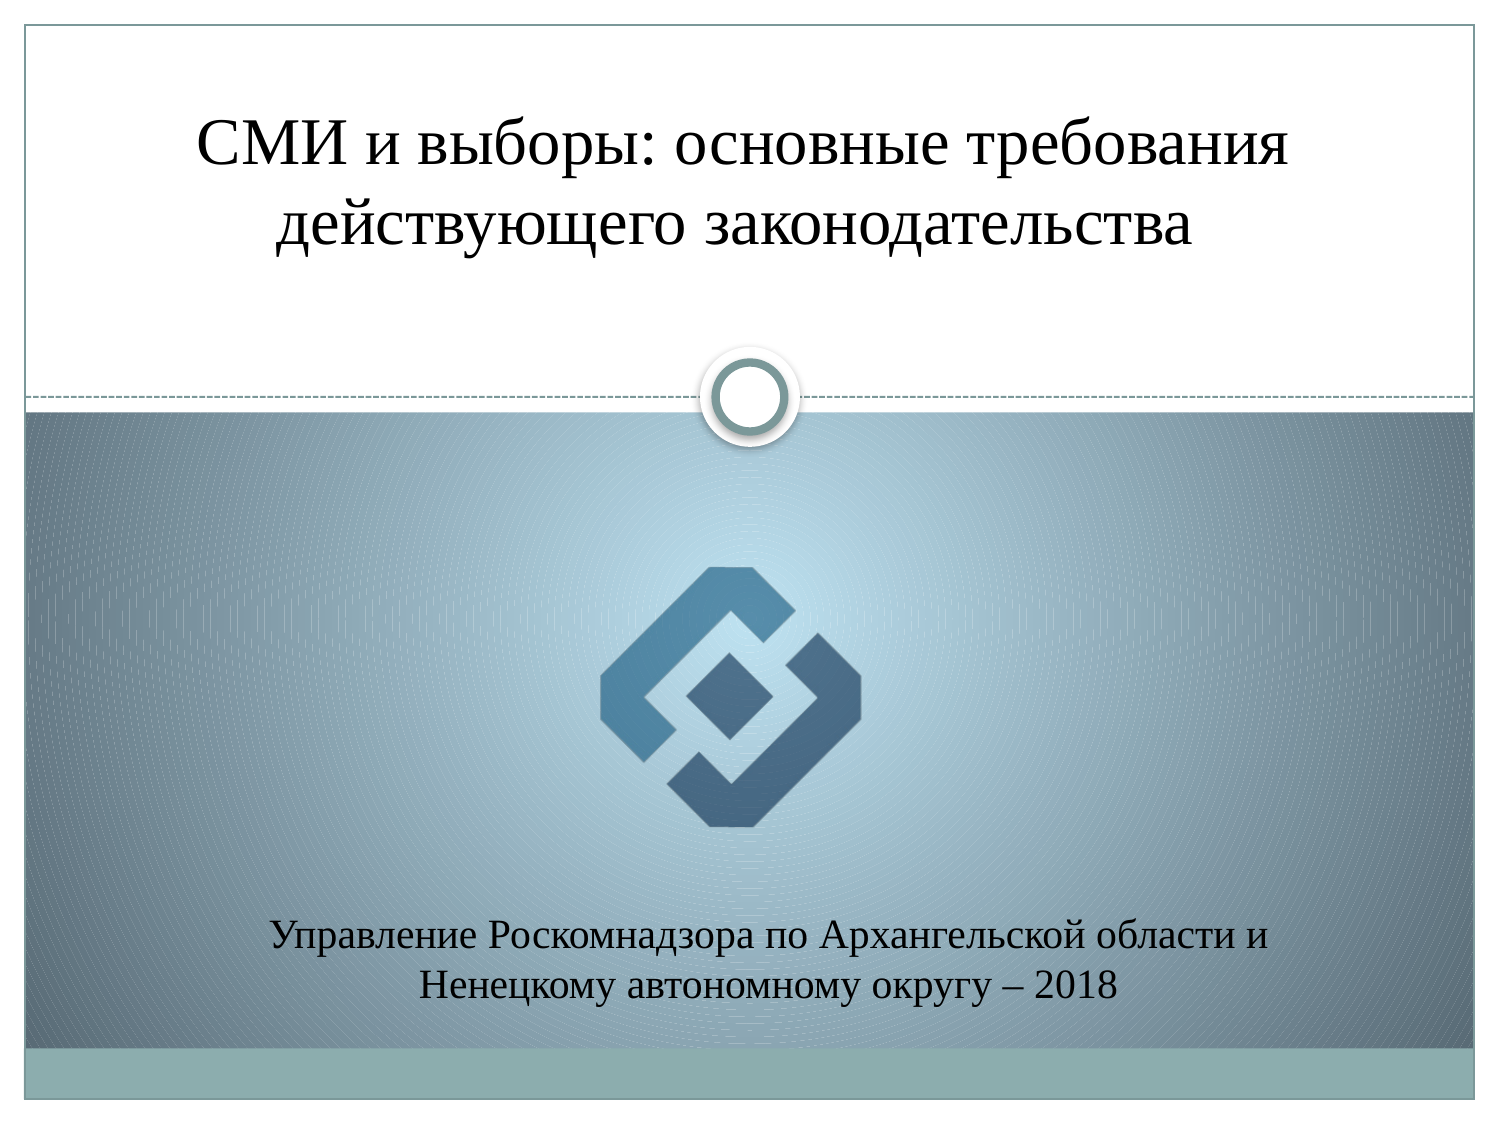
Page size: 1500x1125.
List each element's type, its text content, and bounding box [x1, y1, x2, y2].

picture [399, 487, 1067, 898]
title СМИ и выборы: основные требования действующего законодательства [99, 37, 1389, 376]
text_box Управление Роскомнадзора по Архангельской области и Ненецкому автономному округу – 2018 [174, 899, 1363, 1015]
